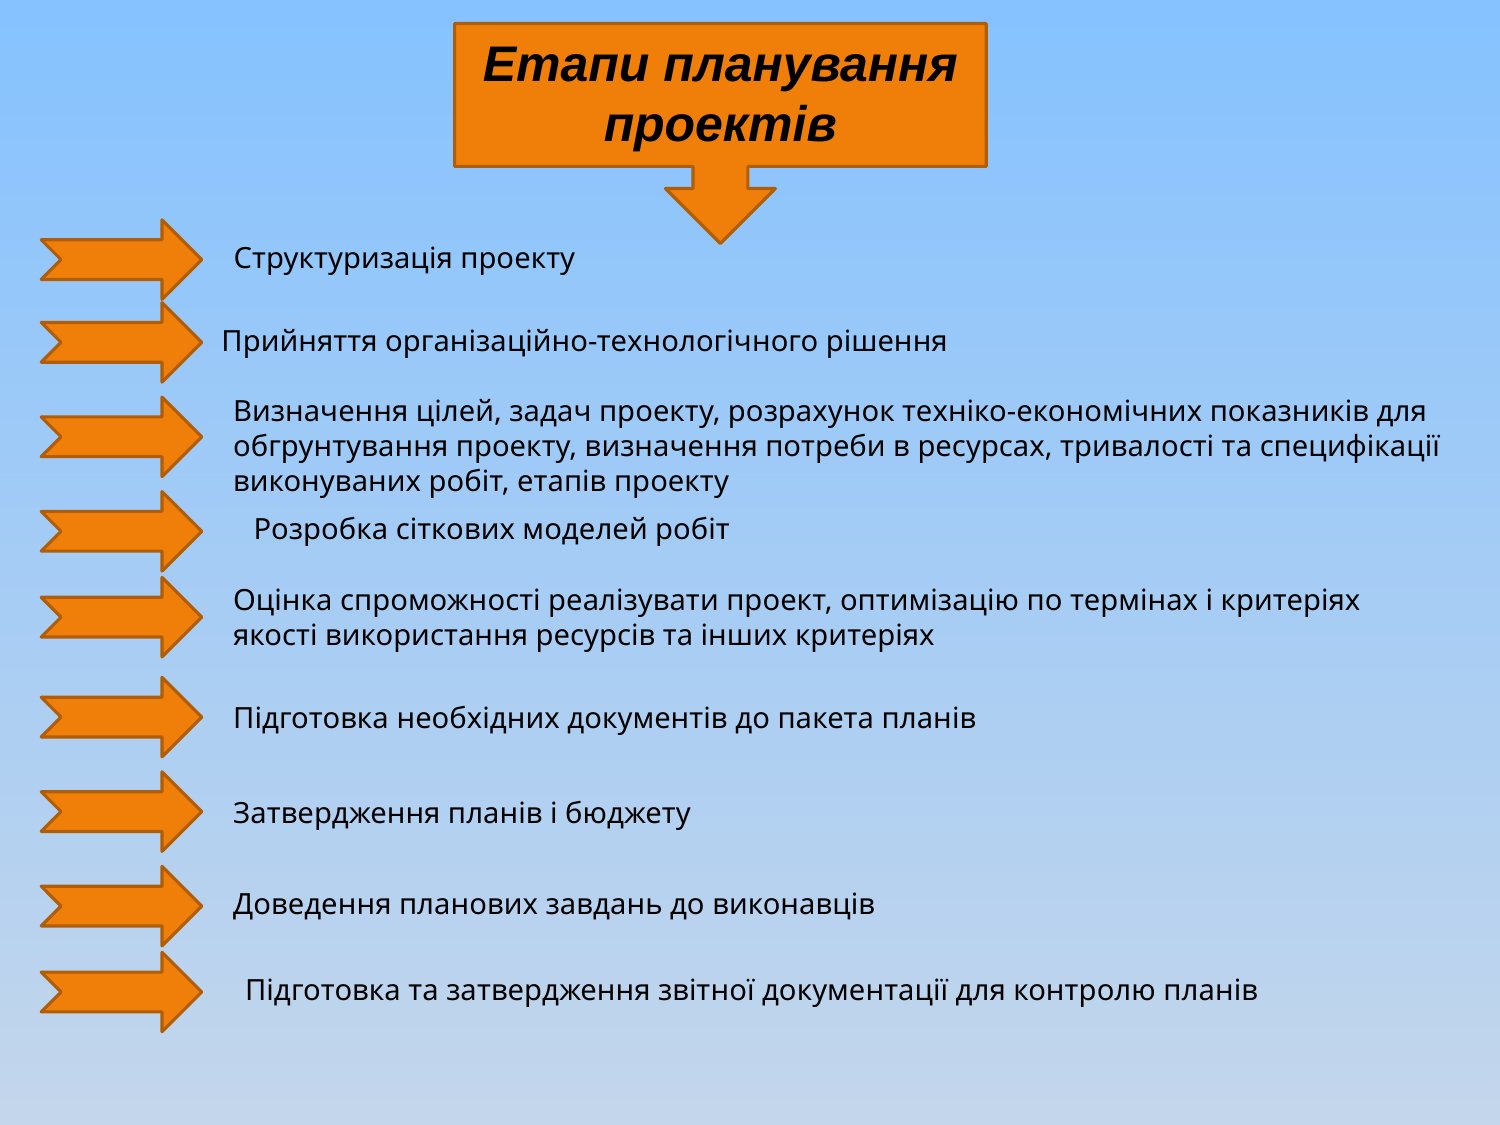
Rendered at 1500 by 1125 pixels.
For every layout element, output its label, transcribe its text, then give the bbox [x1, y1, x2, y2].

text_box [39, 301, 203, 384]
text_box [453, 21, 988, 245]
text_box [39, 218, 203, 301]
text_box Розробка сіткових моделей робіт [238, 503, 746, 554]
text_box Підготовка необхідних документів до пакета планів [218, 692, 1294, 743]
text_box Оцінка спроможності реалізувати проект, оптимізацію по термінах і критеріях якості використання ресурсів та інших критеріях [218, 574, 1435, 659]
text_box Доведення планових завдань до виконавців [218, 878, 969, 928]
text_box Затвердження планів і бюджету [218, 786, 790, 837]
text_box [39, 864, 203, 948]
text_box [39, 675, 203, 759]
text_box Структуризація проекту [218, 232, 668, 282]
text_box Етапи планування проектів [454, 24, 987, 160]
text_box Визначення цілей, задач проекту, розрахунок техніко-економічних показників для обгрунтування проекту, визначення потреби в ресурсах, тривалості та специфікації виконуваних робіт, етапів проекту [218, 385, 1500, 505]
text_box [39, 770, 203, 853]
text_box Прийняття організаційно-технологічного рішення [206, 314, 1035, 365]
text_box [39, 395, 203, 479]
text_box Підготовка та затвердження звітної документації для контролю планів [230, 964, 1362, 1014]
text_box [39, 575, 203, 659]
text_box [39, 490, 203, 573]
text_box [39, 950, 203, 1034]
